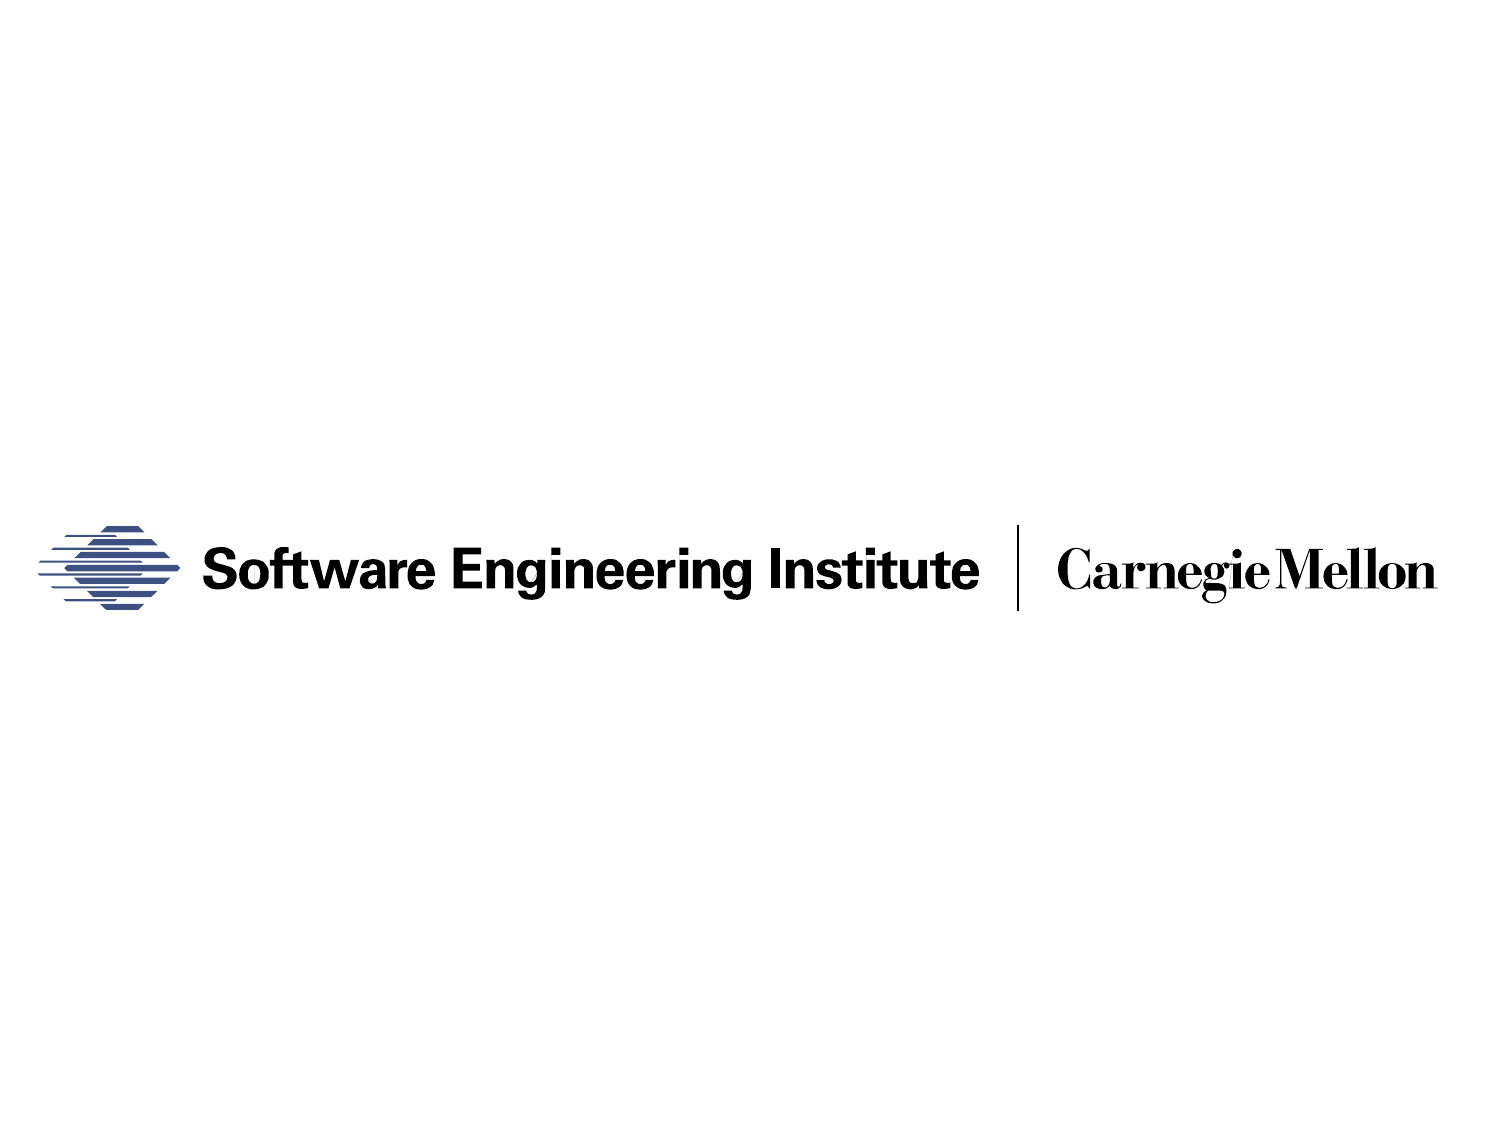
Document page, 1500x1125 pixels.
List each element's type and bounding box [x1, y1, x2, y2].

picture [37, 524, 1439, 612]
